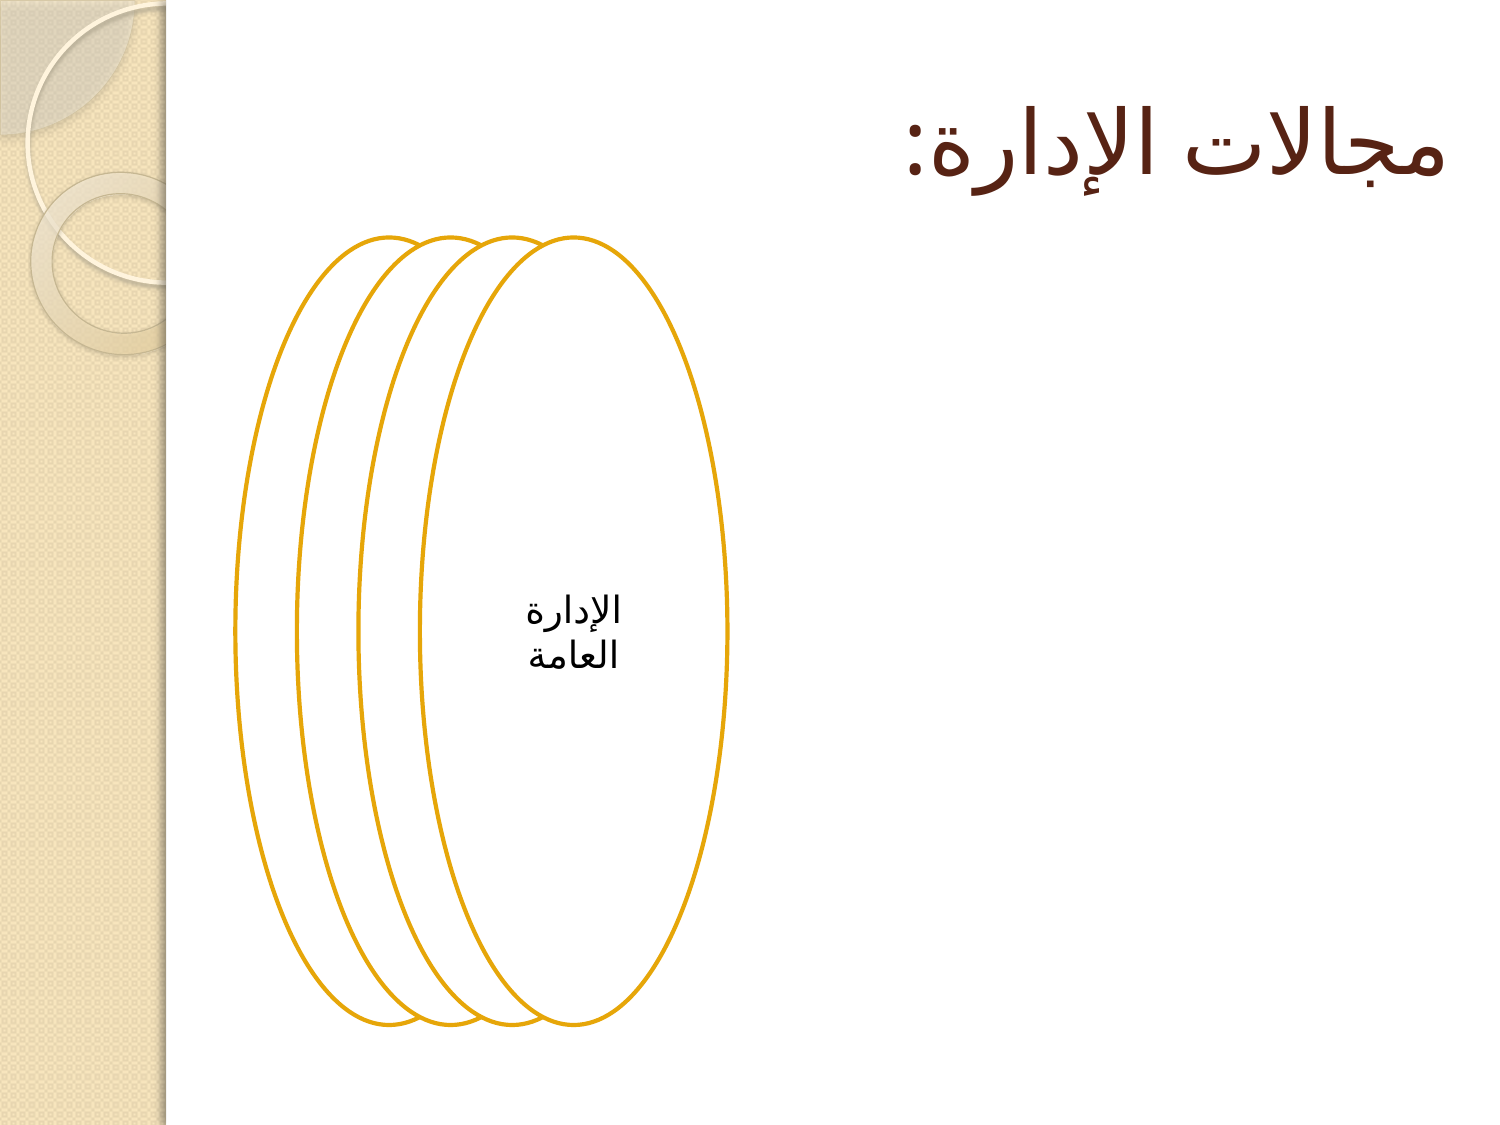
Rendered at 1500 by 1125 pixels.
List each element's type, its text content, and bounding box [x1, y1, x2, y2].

title مجالات الإدارة: [235, 45, 1466, 233]
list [235, 237, 1466, 1026]
